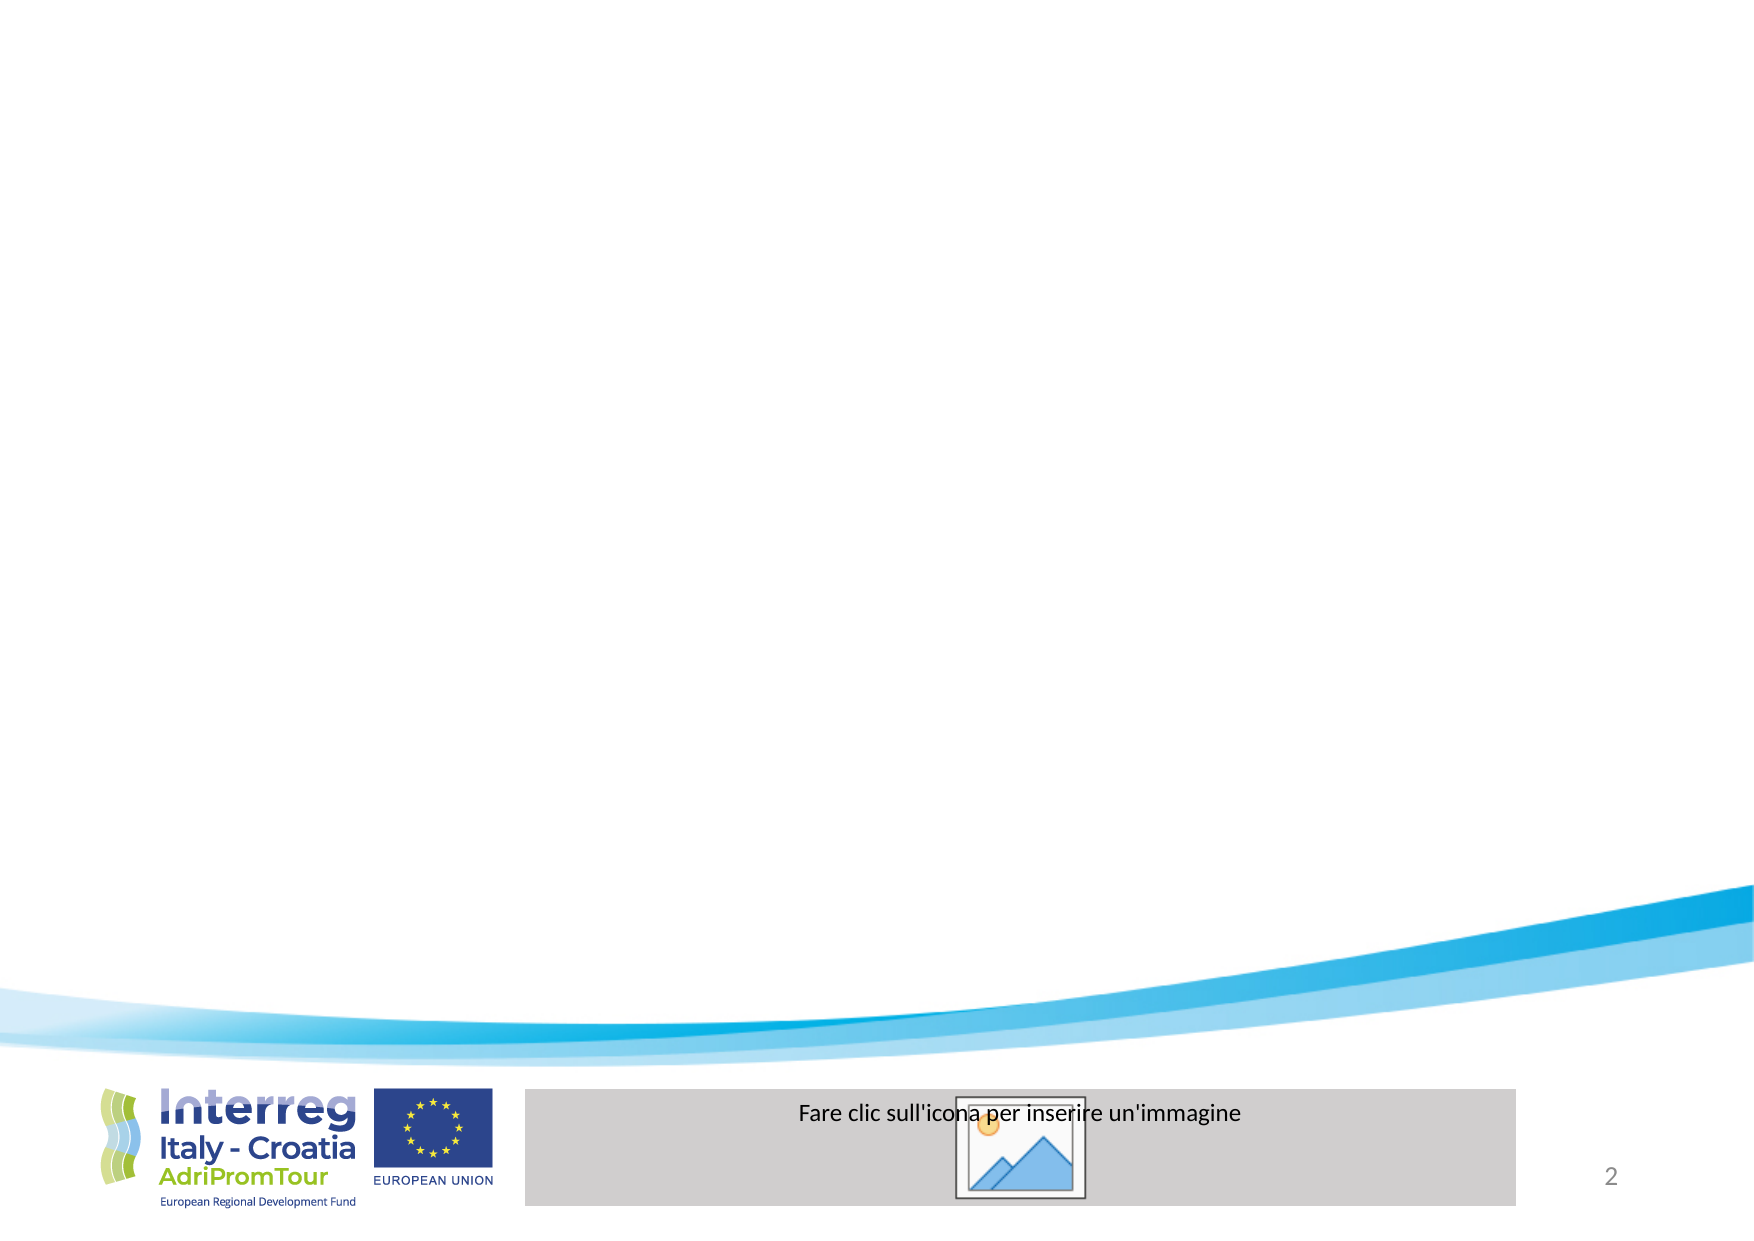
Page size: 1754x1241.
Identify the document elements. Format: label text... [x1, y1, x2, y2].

picture [0, 884, 1754, 1218]
slide_number 2 [1521, 1132, 1634, 1216]
